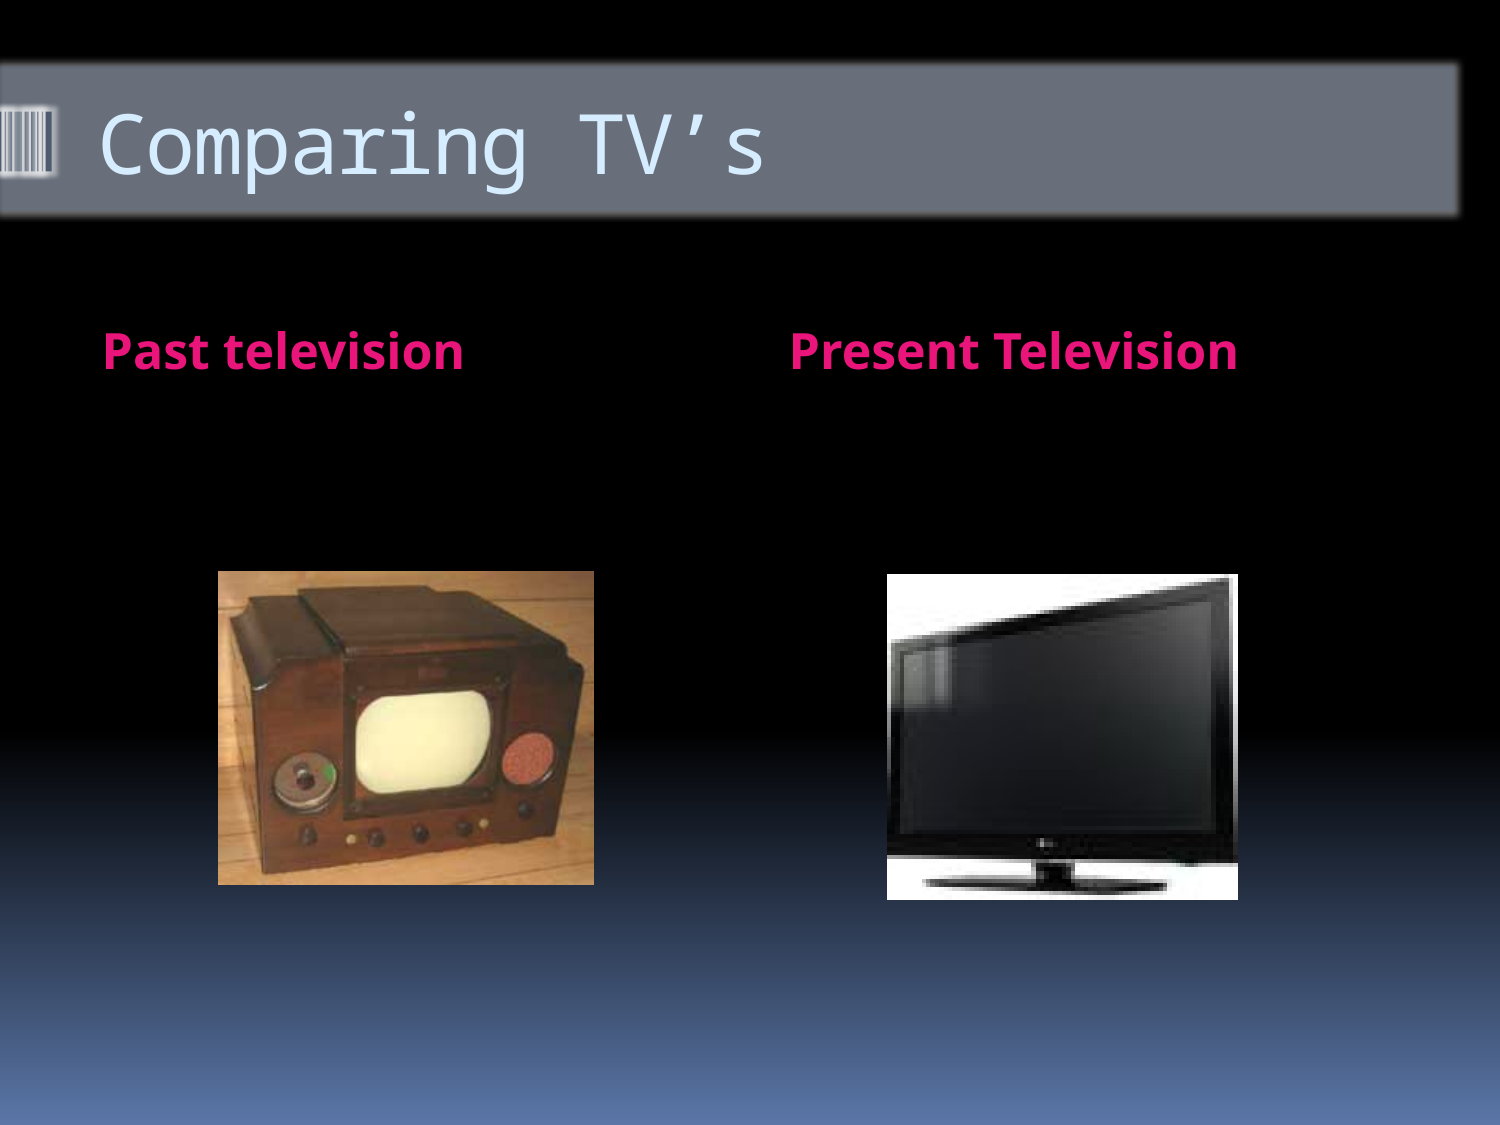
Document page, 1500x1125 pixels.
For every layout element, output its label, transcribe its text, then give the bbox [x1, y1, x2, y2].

list Present Television [761, 296, 1425, 402]
title Comparing TV’s [82, 83, 1358, 234]
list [887, 574, 1238, 901]
list Past television [75, 296, 738, 402]
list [218, 571, 595, 885]
